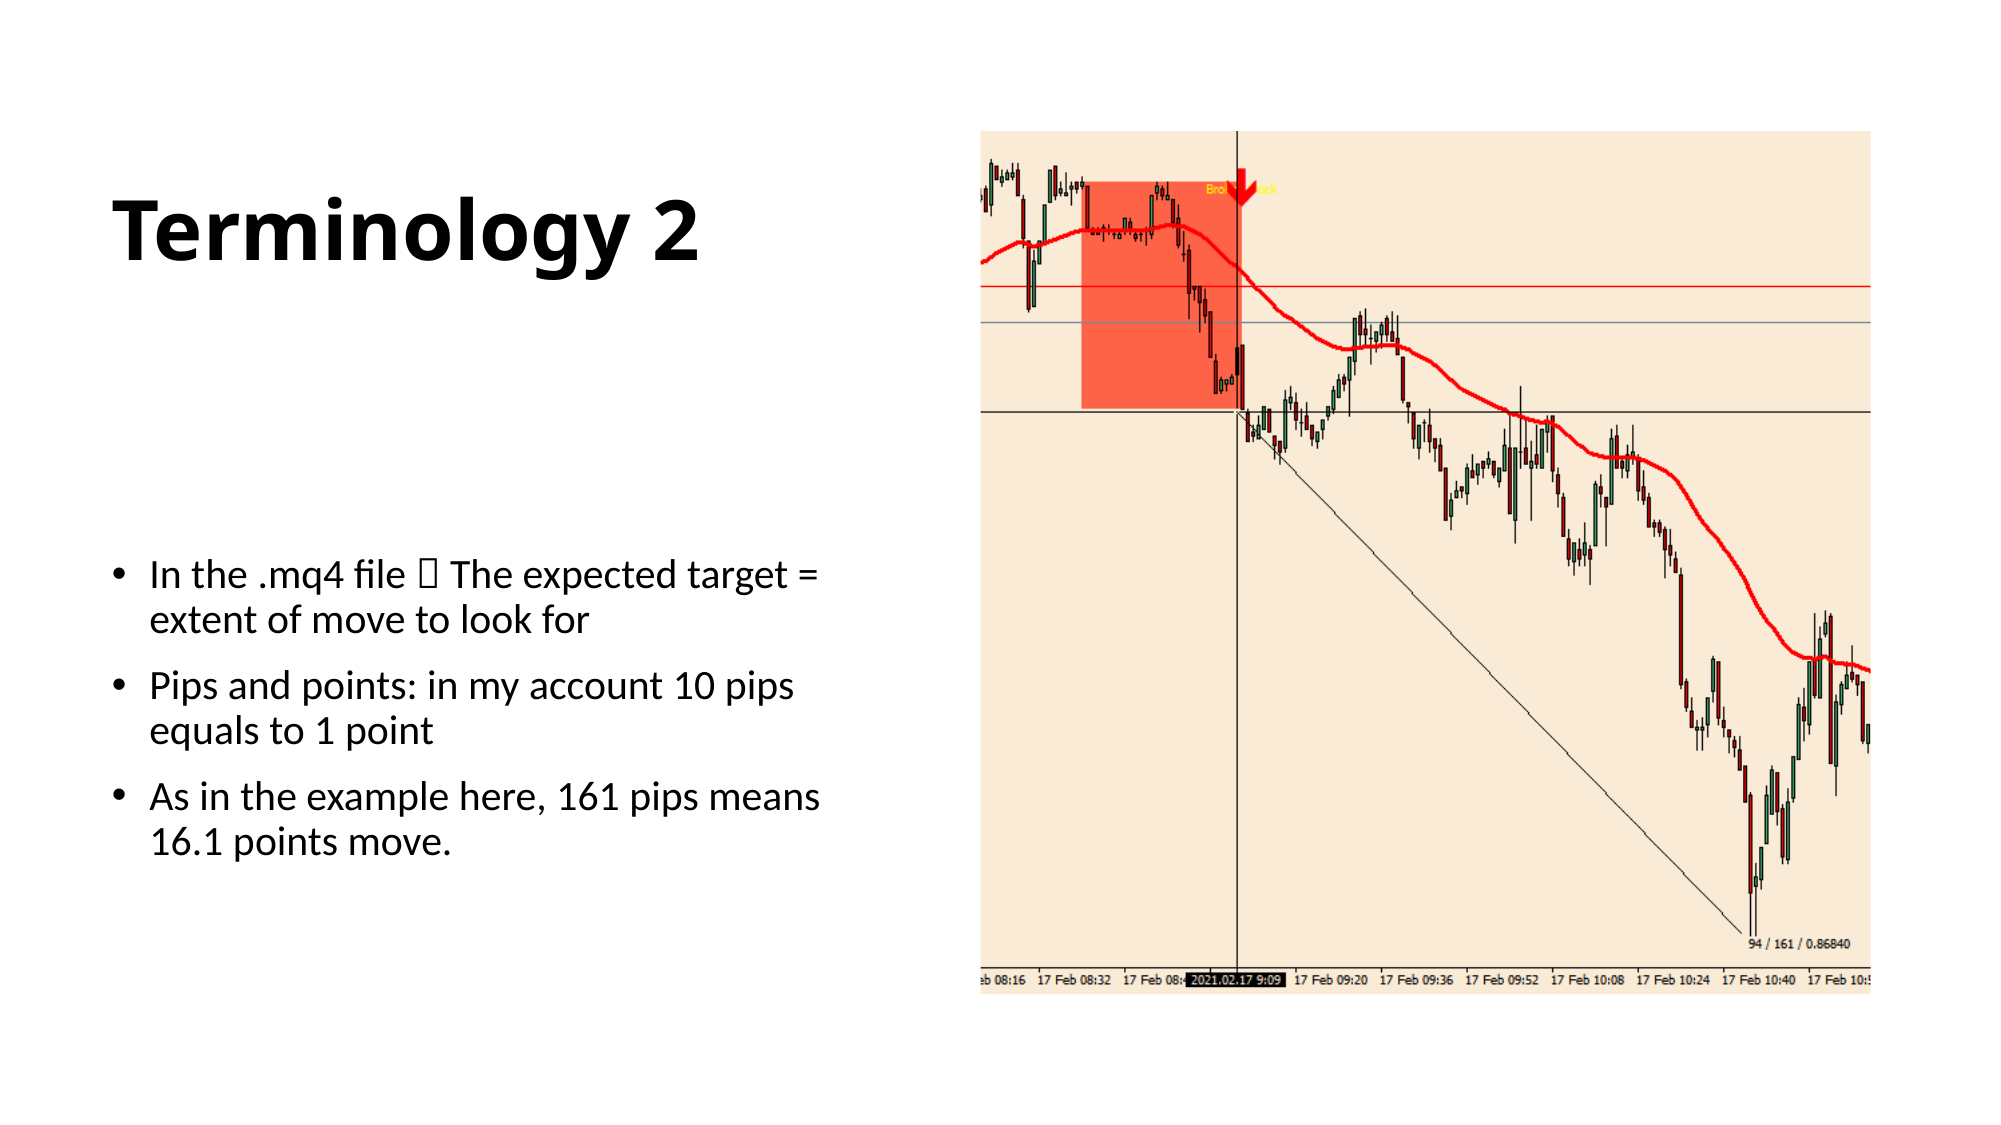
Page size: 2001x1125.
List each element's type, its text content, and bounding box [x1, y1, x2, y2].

list In the .mq4 file  The expected target = extent of move to look for Pips and points: in my account 10 pips equals to 1 point As in the example here, 161 pips means 16.1 points move. [96, 382, 845, 1036]
picture [980, 131, 1871, 994]
title Terminology 2 [96, 140, 845, 326]
